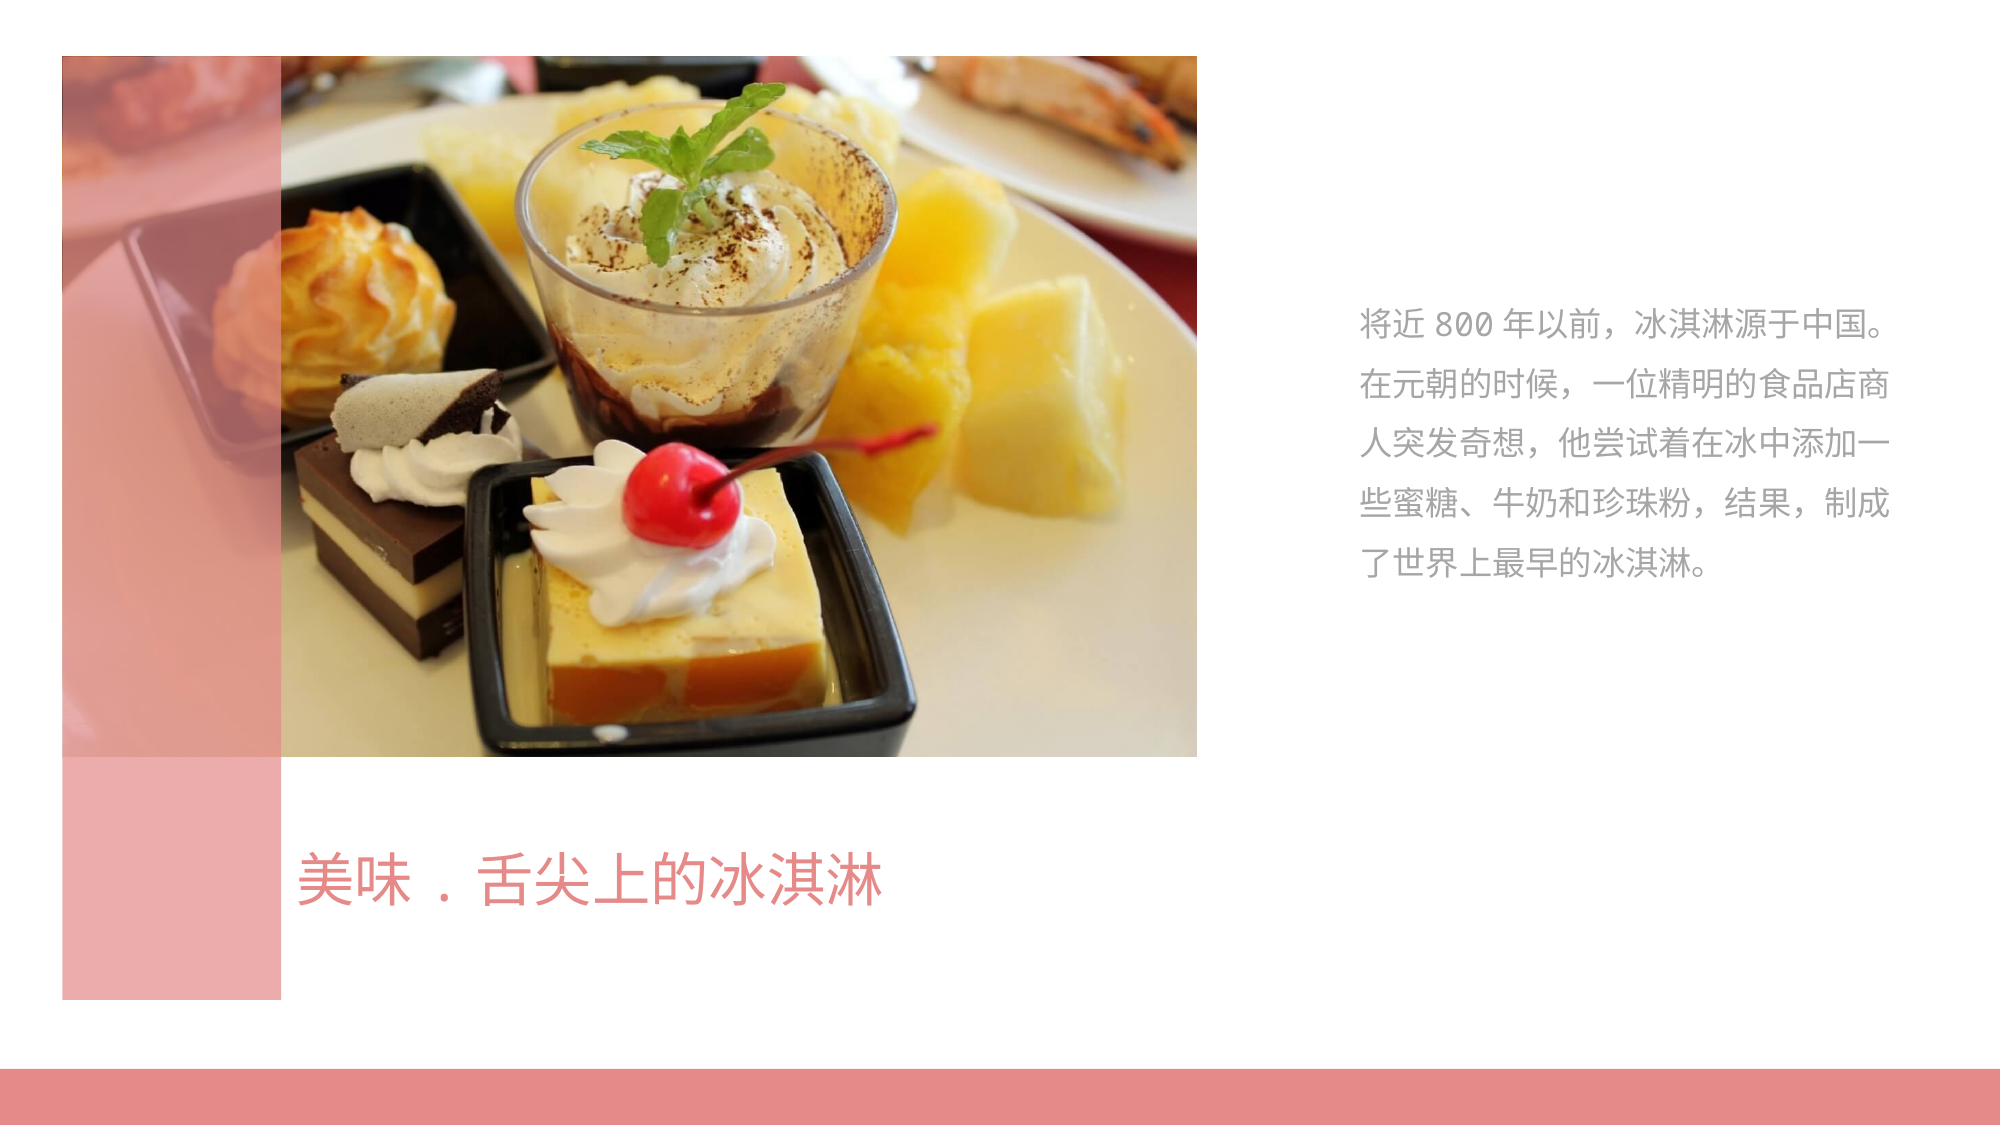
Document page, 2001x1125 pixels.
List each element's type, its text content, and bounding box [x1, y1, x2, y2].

picture [62, 56, 1197, 757]
text_box 将近800年以前，冰淇淋源于中国。在元朝的时候，一位精明的食品店商人突发奇想，他尝试着在冰中添加一些蜜糖、牛奶和珍珠粉，结果，制成了世界上最早的冰淇淋。 [1344, 275, 1938, 590]
text_box [0, 1068, 2000, 1125]
text_box 美味.舌尖上的冰淇淋 [281, 835, 1163, 920]
text_box [61, 55, 282, 1001]
